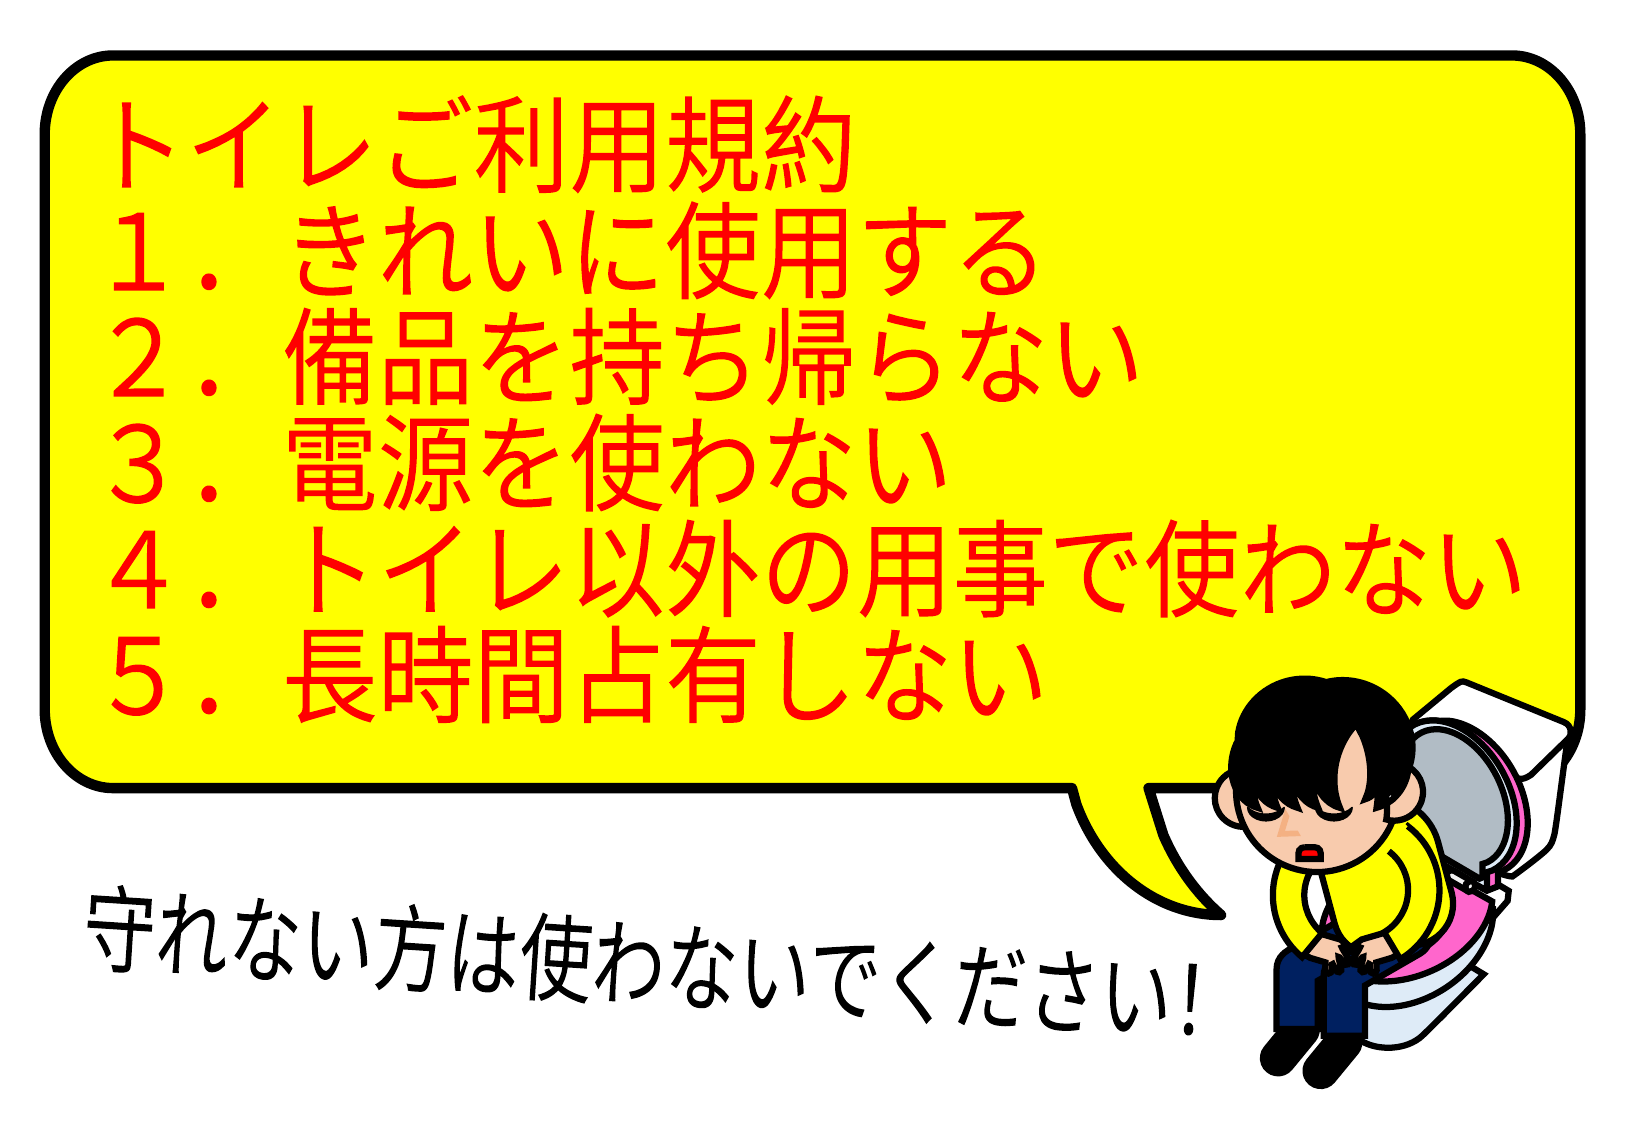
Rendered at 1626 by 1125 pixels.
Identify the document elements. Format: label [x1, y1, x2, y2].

text_box [1214, 674, 1569, 1091]
text_box [42, 53, 1583, 917]
